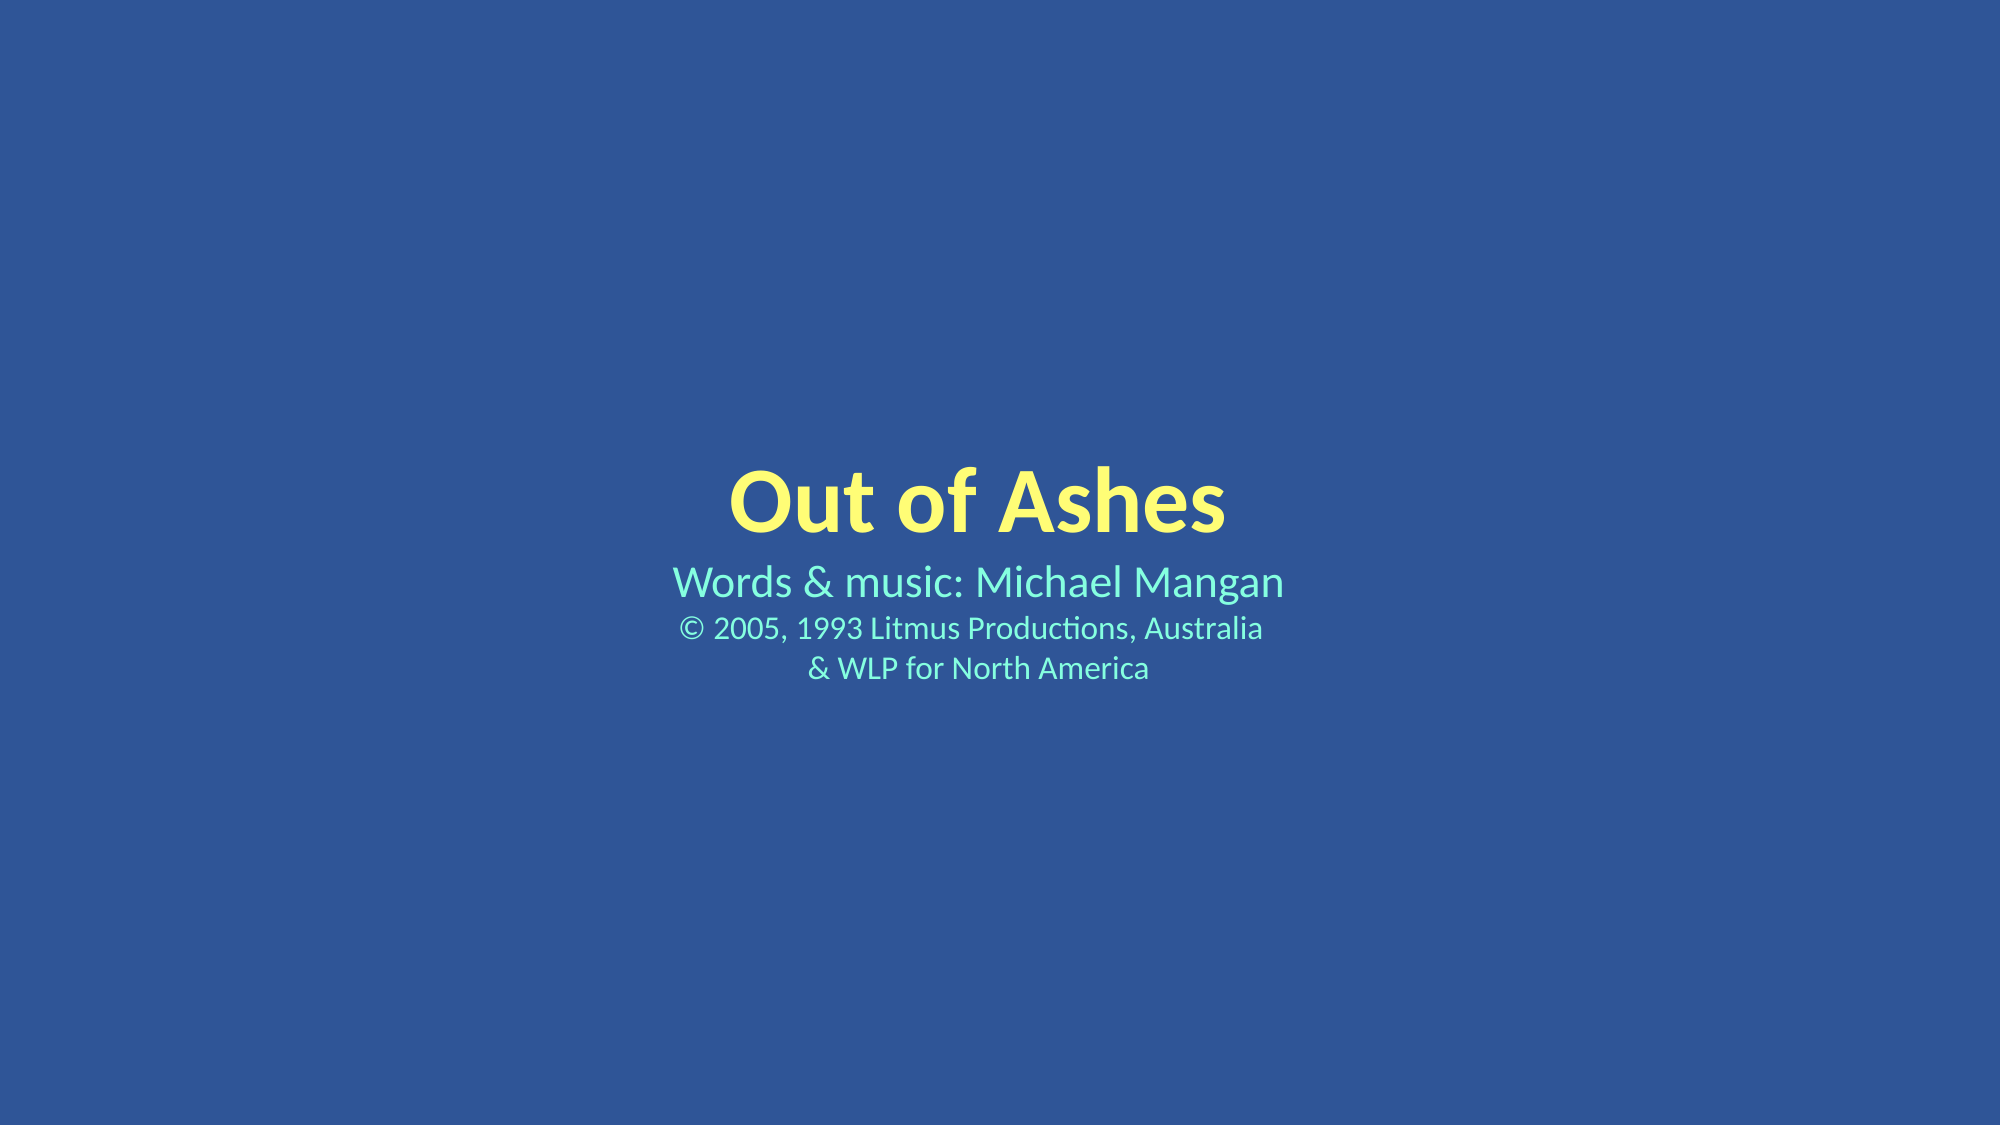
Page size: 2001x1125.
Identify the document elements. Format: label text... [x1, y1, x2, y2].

text_box Out of Ashes Words & music: Michael Mangan © 2005, 1993 Litmus Productions, Australia & WLP for North America [291, 403, 1667, 722]
